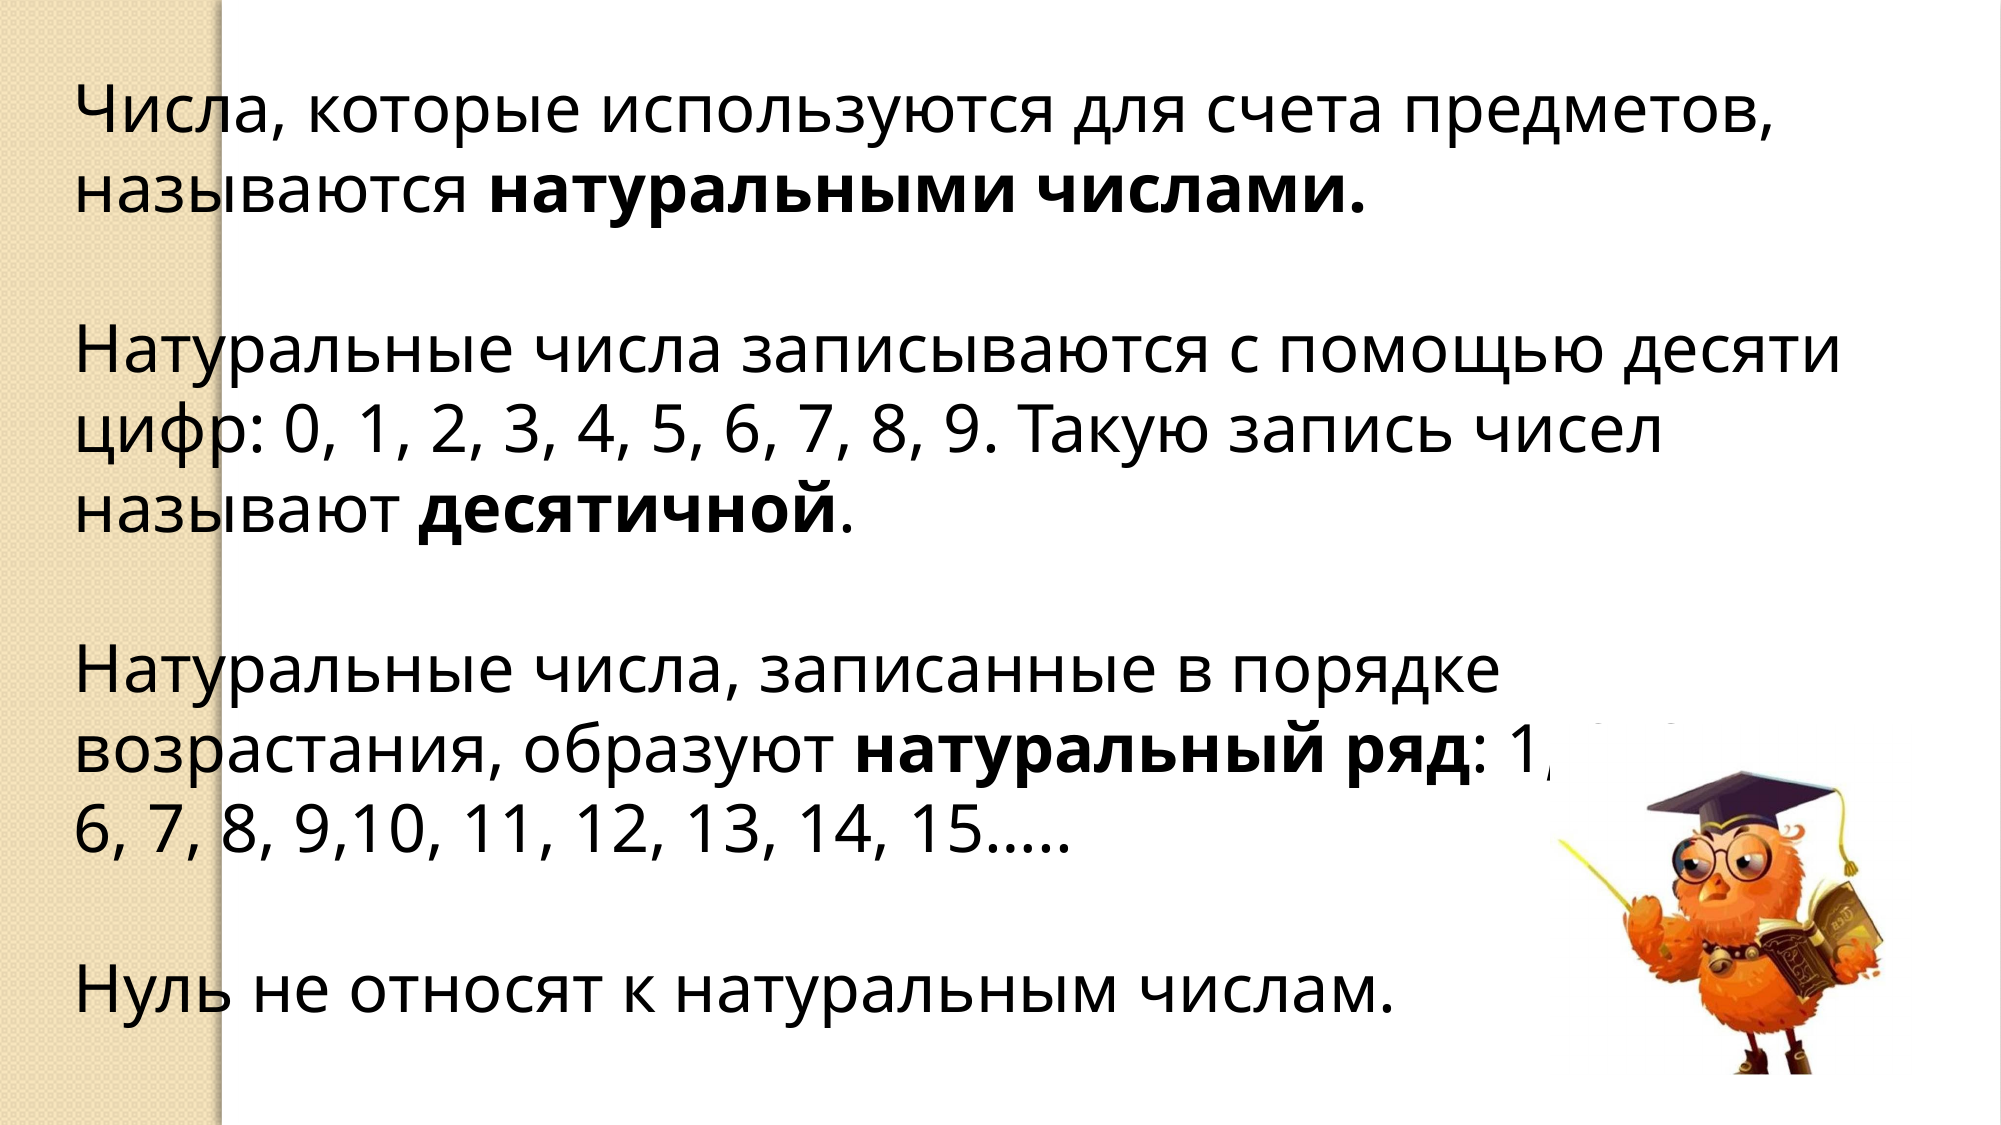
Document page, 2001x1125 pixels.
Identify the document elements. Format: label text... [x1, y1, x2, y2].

text_box Числа, которые используются для счета предметов, называются натуральными числами. Натуральные числа записываются с помощью десяти цифр: 0, 1, 2, 3, 4, 5, 6, 7, 8, 9. Такую запись чисел называют десятичной. Натуральные числа, записанные в порядке возрастания, образуют натуральный ряд: 1, 2, 3, 4, 5, 6, 7, 8, 9,10, 11, 12, 13, 14, 15….. Нуль не относят к натуральным числам. [58, 58, 1926, 1114]
picture [1550, 724, 1912, 1076]
